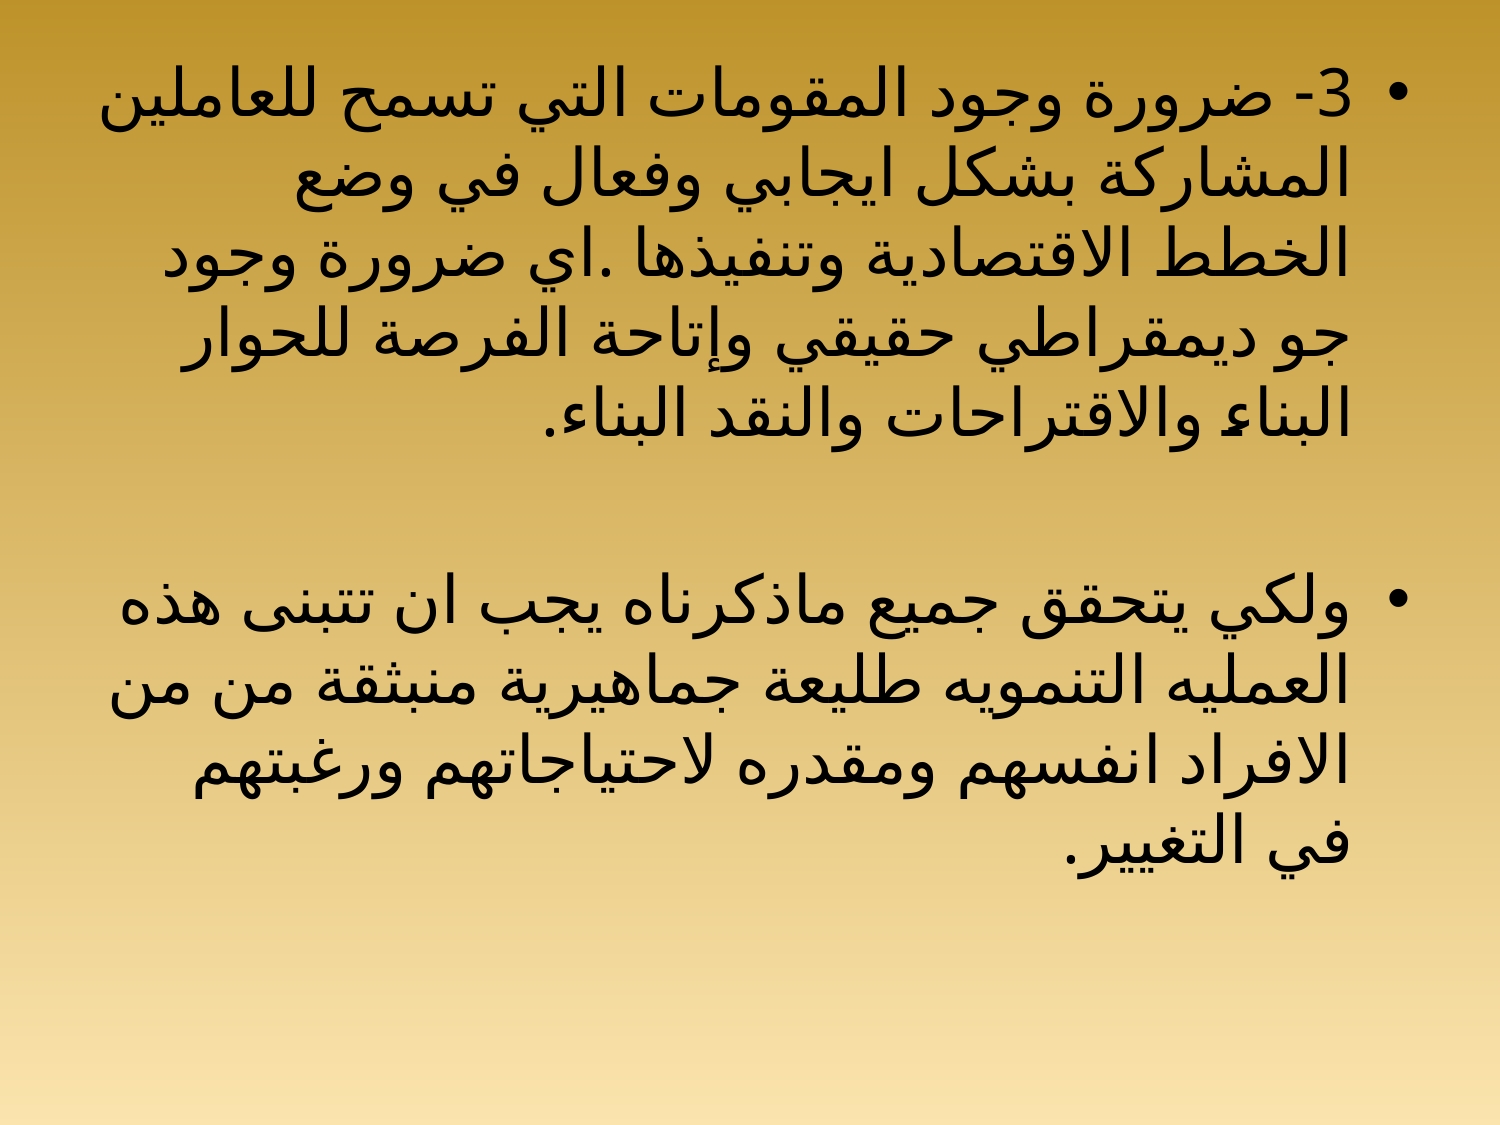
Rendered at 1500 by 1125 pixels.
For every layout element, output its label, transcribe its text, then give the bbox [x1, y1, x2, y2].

list 3- ضرورة وجود المقومات التي تسمح للعاملين المشاركة بشكل ايجابي وفعال في وضع الخطط الاقتصادية وتنفيذها .اي ضرورة وجود جو ديمقراطي حقيقي وإتاحة الفرصة للحوار البناء والاقتراحات والنقد البناء. ولكي يتحقق جميع ماذكرناه يجب ان تتبنى هذه العمليه التنمويه طليعة جماهيرية منبثقة من من الافراد انفسهم ومقدره لاحتياجاتهم ورغبتهم في التغيير. [75, 42, 1425, 1005]
